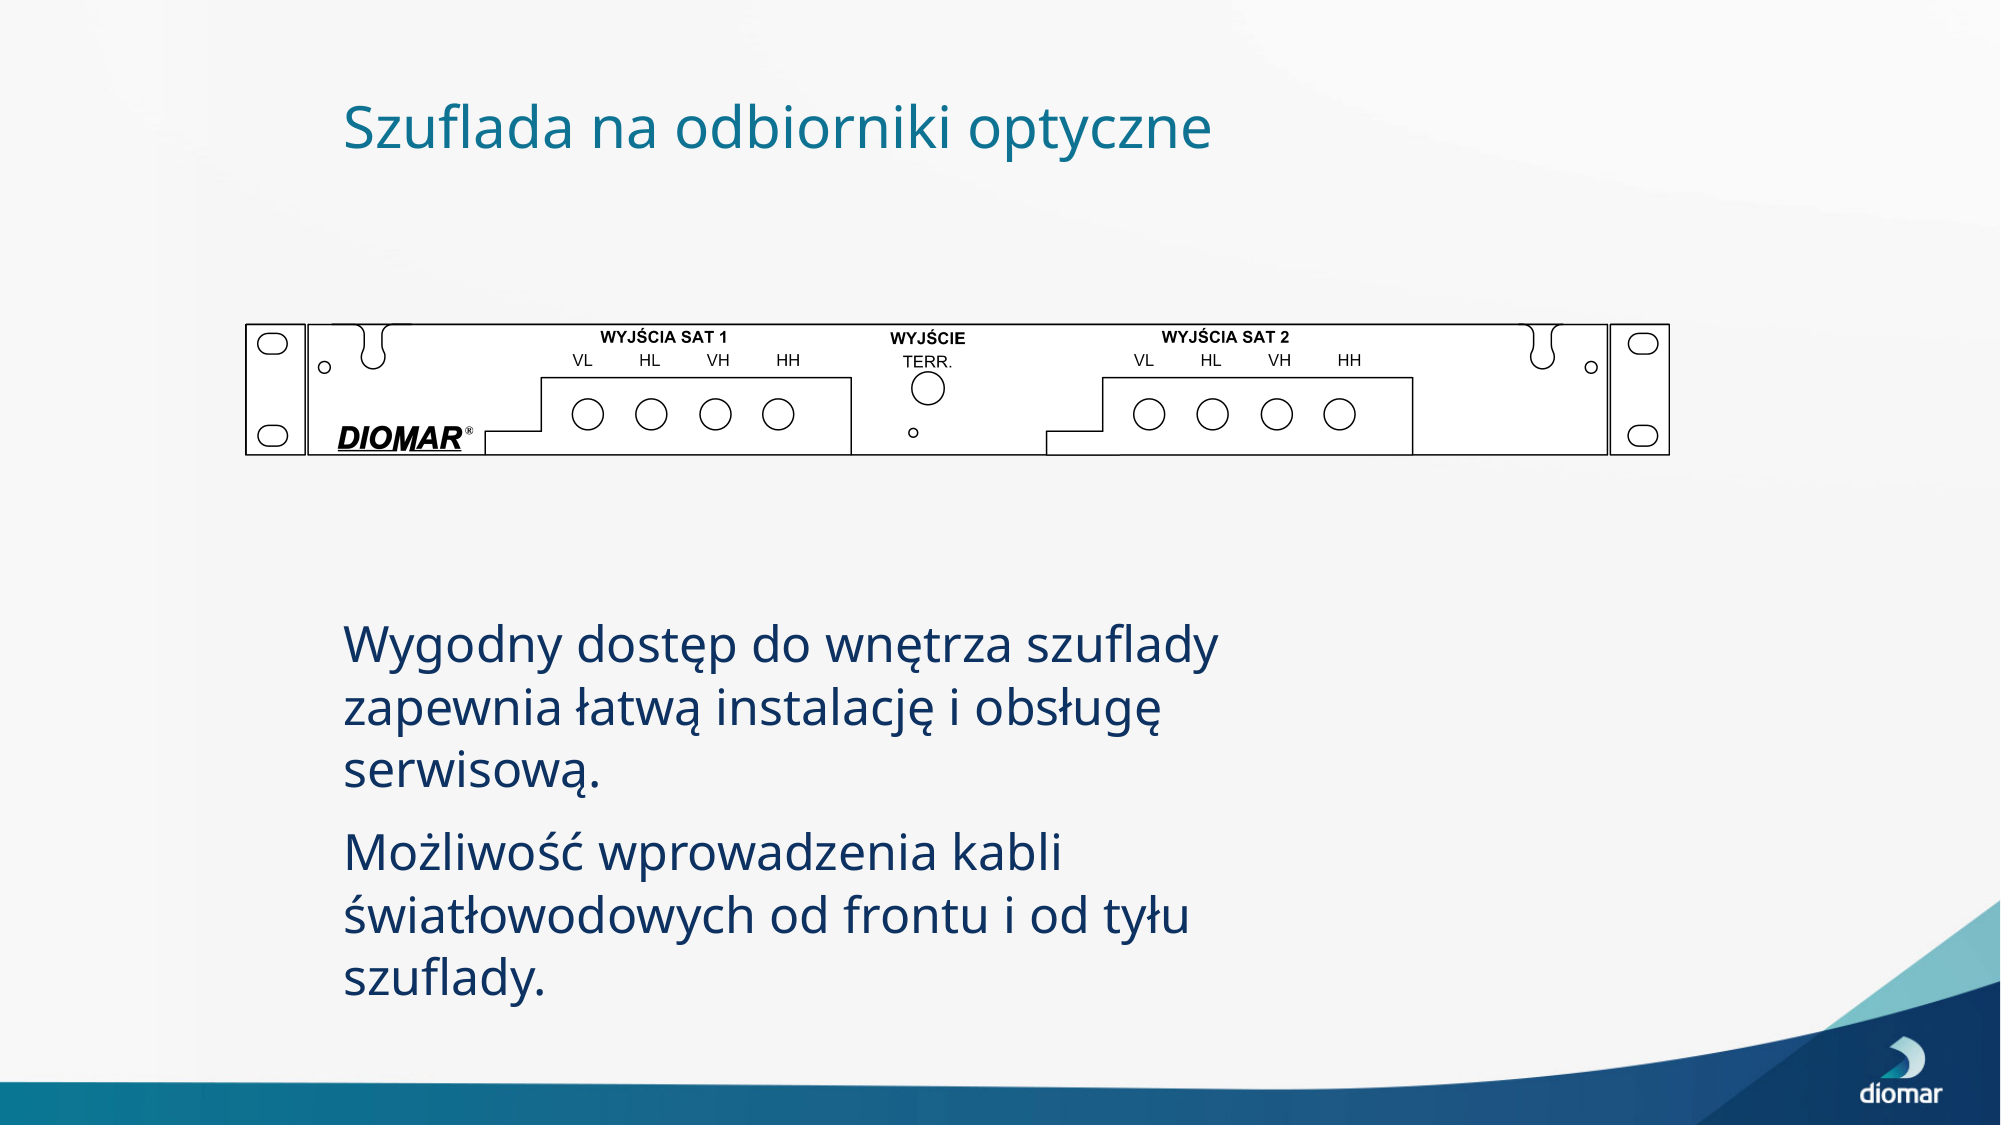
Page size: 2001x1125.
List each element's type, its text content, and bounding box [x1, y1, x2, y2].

picture [0, 0, 2001, 1125]
text_box Wygodny dostęp do wnętrza szuflady zapewnia łatwą instalację i obsługę serwisową. Możliwość wprowadzenia kabli światłowodowych od frontu i od tyłu szuflady. [328, 602, 1362, 903]
title Szuflada na odbiorniki optyczne [328, 83, 1553, 177]
